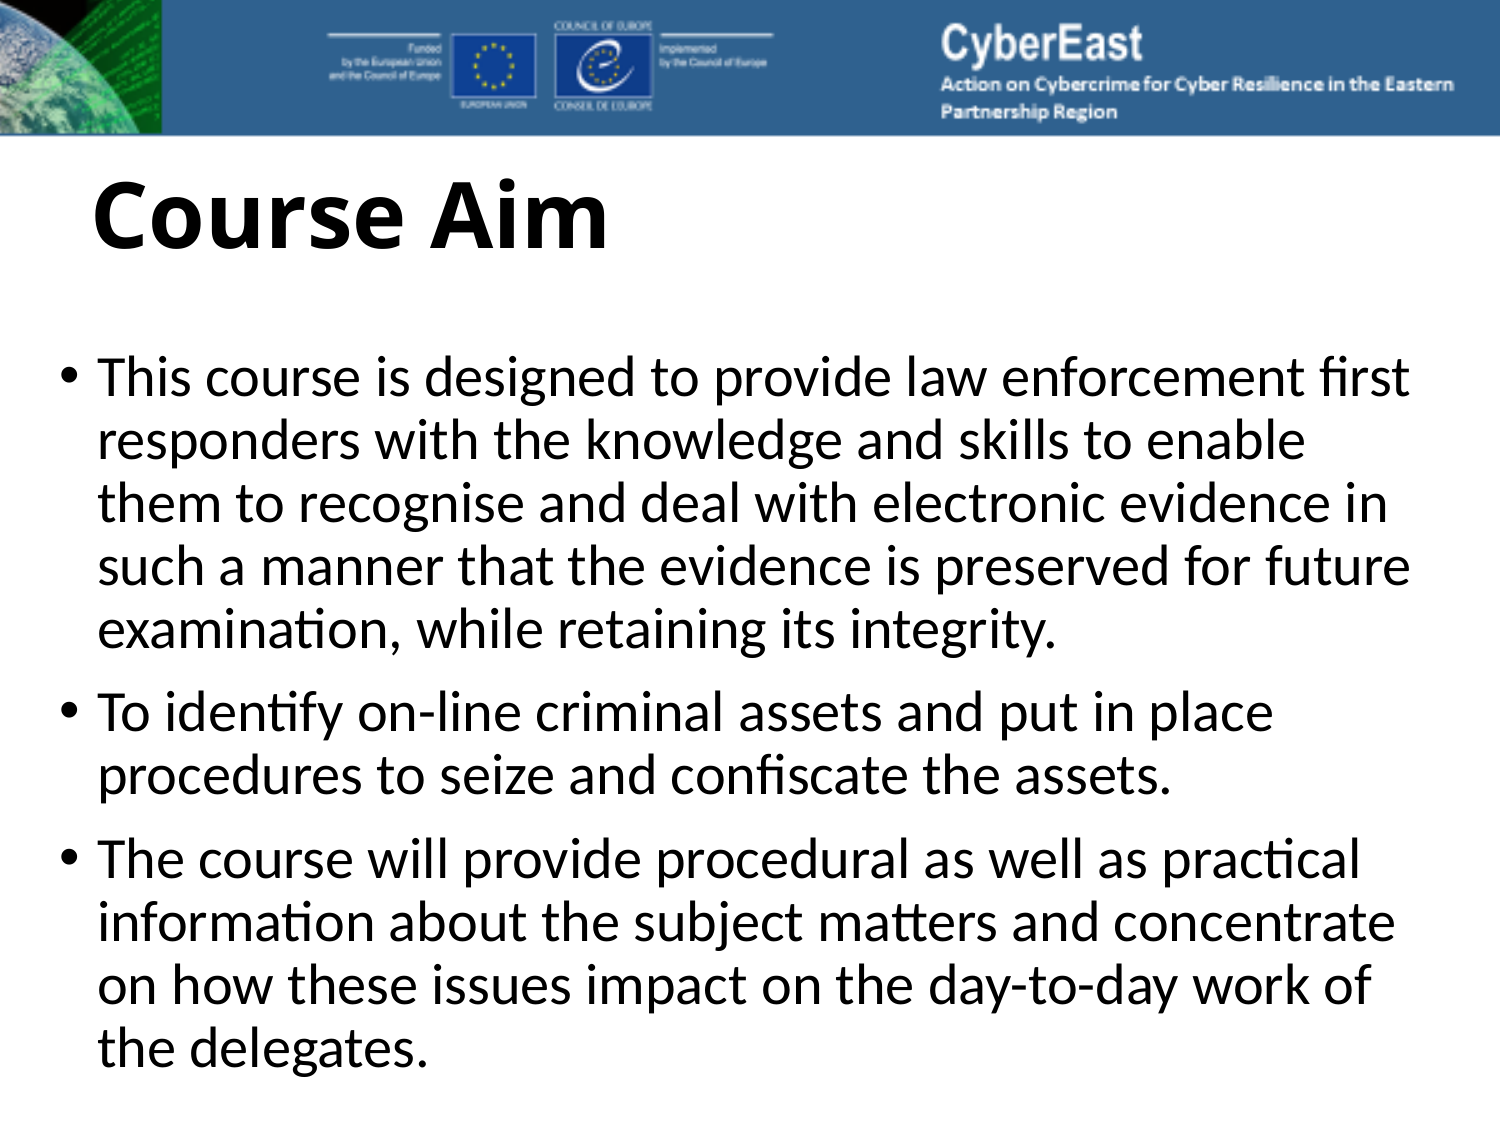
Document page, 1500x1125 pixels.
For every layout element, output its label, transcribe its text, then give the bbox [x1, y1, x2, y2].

list This course is designed to provide law enforcement first responders with the knowledge and skills to enable them to recognise and deal with electronic evidence in such a manner that the evidence is preserved for future examination, while retaining its integrity. To identify on-line criminal assets and put in place procedures to seize and confiscate the assets. The course will provide procedural as well as practical information about the subject matters and concentrate on how these issues impact on the day-to-day work of the delegates. [44, 338, 1456, 1125]
title Course Aim [75, 157, 1425, 281]
picture [0, 0, 1500, 1125]
